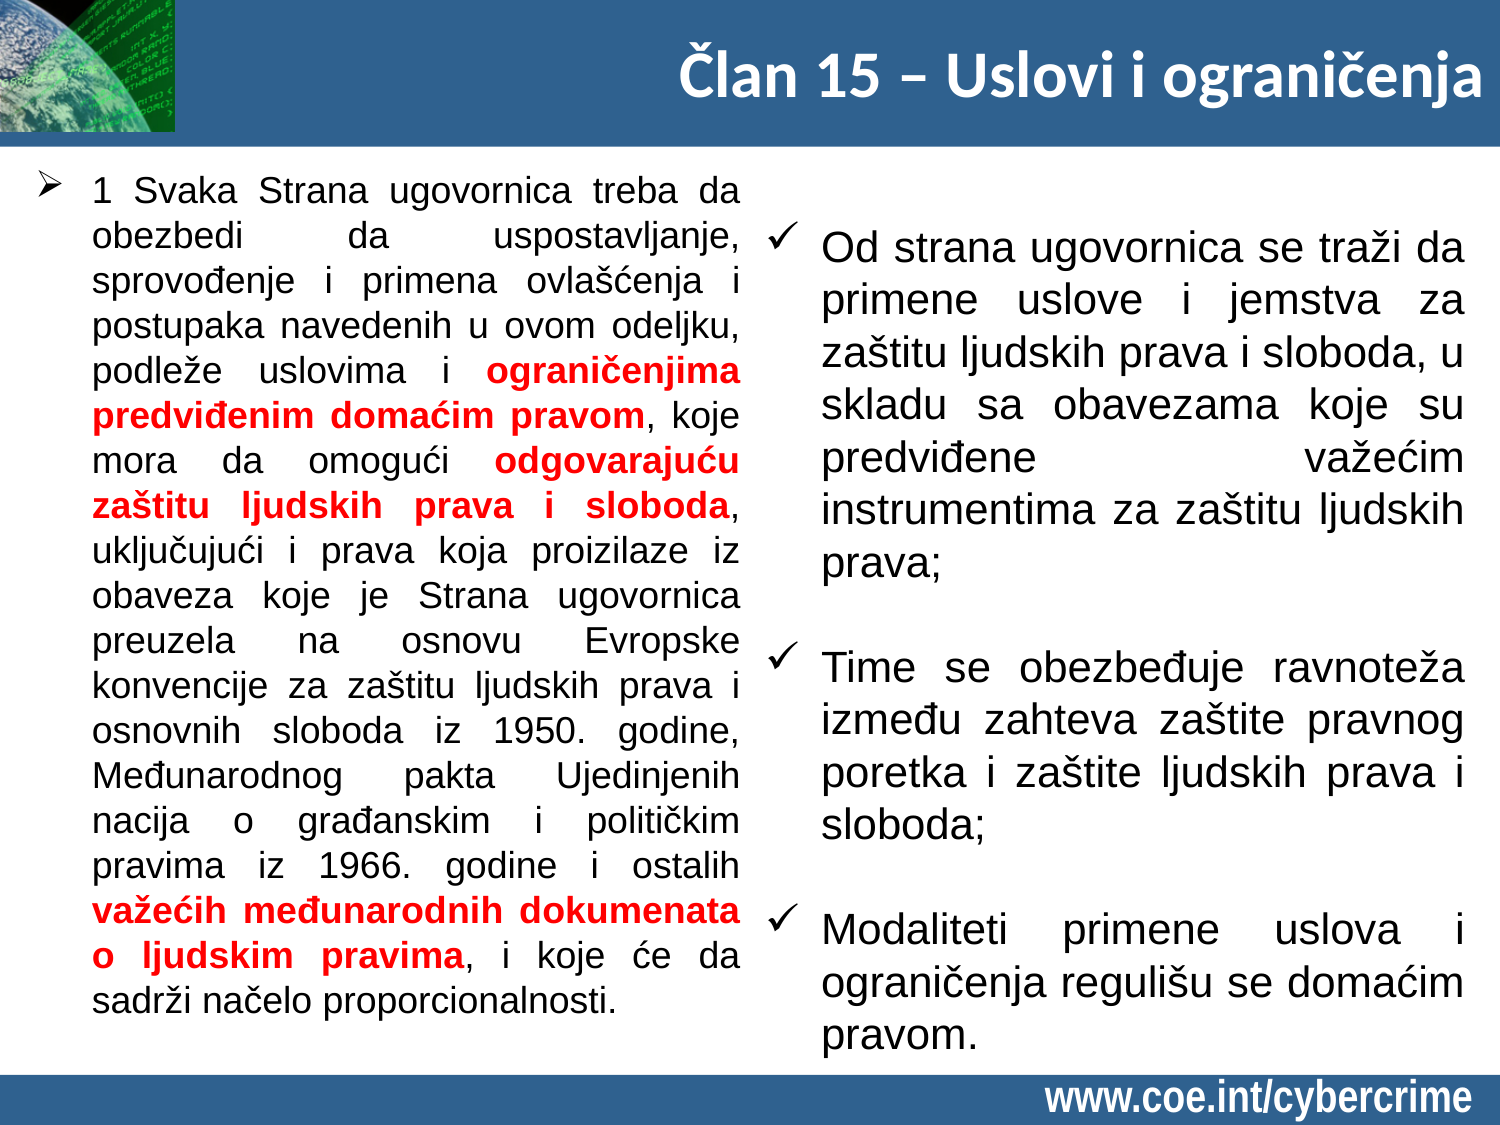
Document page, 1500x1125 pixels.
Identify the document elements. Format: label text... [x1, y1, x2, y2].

text_box Od strana ugovornica se traži da primene uslove i jemstva za zaštitu ljudskih prava i sloboda, u skladu sa obavezama koje su predviđene važećim instrumentima za zaštitu ljudskih prava; Time se obezbeđuje ravnoteža između zahteva zaštite pravnog poretka i zaštite ljudskih prava i sloboda; Modaliteti primene uslova i ograničenja regulišu se domaćim pravom. [749, 211, 1480, 1066]
text_box Član 15 – Uslovi i ograničenja [0, 0, 1500, 149]
text_box 1 Svaka Strana ugovornica treba da obezbedi da uspostavljanje, sprovođenje i primena ovlašćenja i postupaka navedenih u ovom odeljku, podleže uslovima i ograničenjima predviđenim domaćim pravom, koje mora da omogući odgovarajuću zaštitu ljudskih prava i sloboda, uključujući i prava koja proizilaze iz obaveza koje je Strana ugovornica preuzela na osnovu Evropske konvencije za zaštitu ljudskih prava i osnovnih sloboda iz 1950. godine, Međunarodnog pakta Ujedinjenih nacija o građanskim i političkim pravima iz 1966. godine i ostalih važećih međunarodnih dokumenata o ljudskim pravima, i koje će da sadrži načelo proporcionalnosti. [20, 158, 755, 1028]
text_box [0, 1073, 1030, 1125]
picture [0, 0, 175, 132]
text_box www.coe.int/cybercrime [1030, 1059, 1500, 1125]
